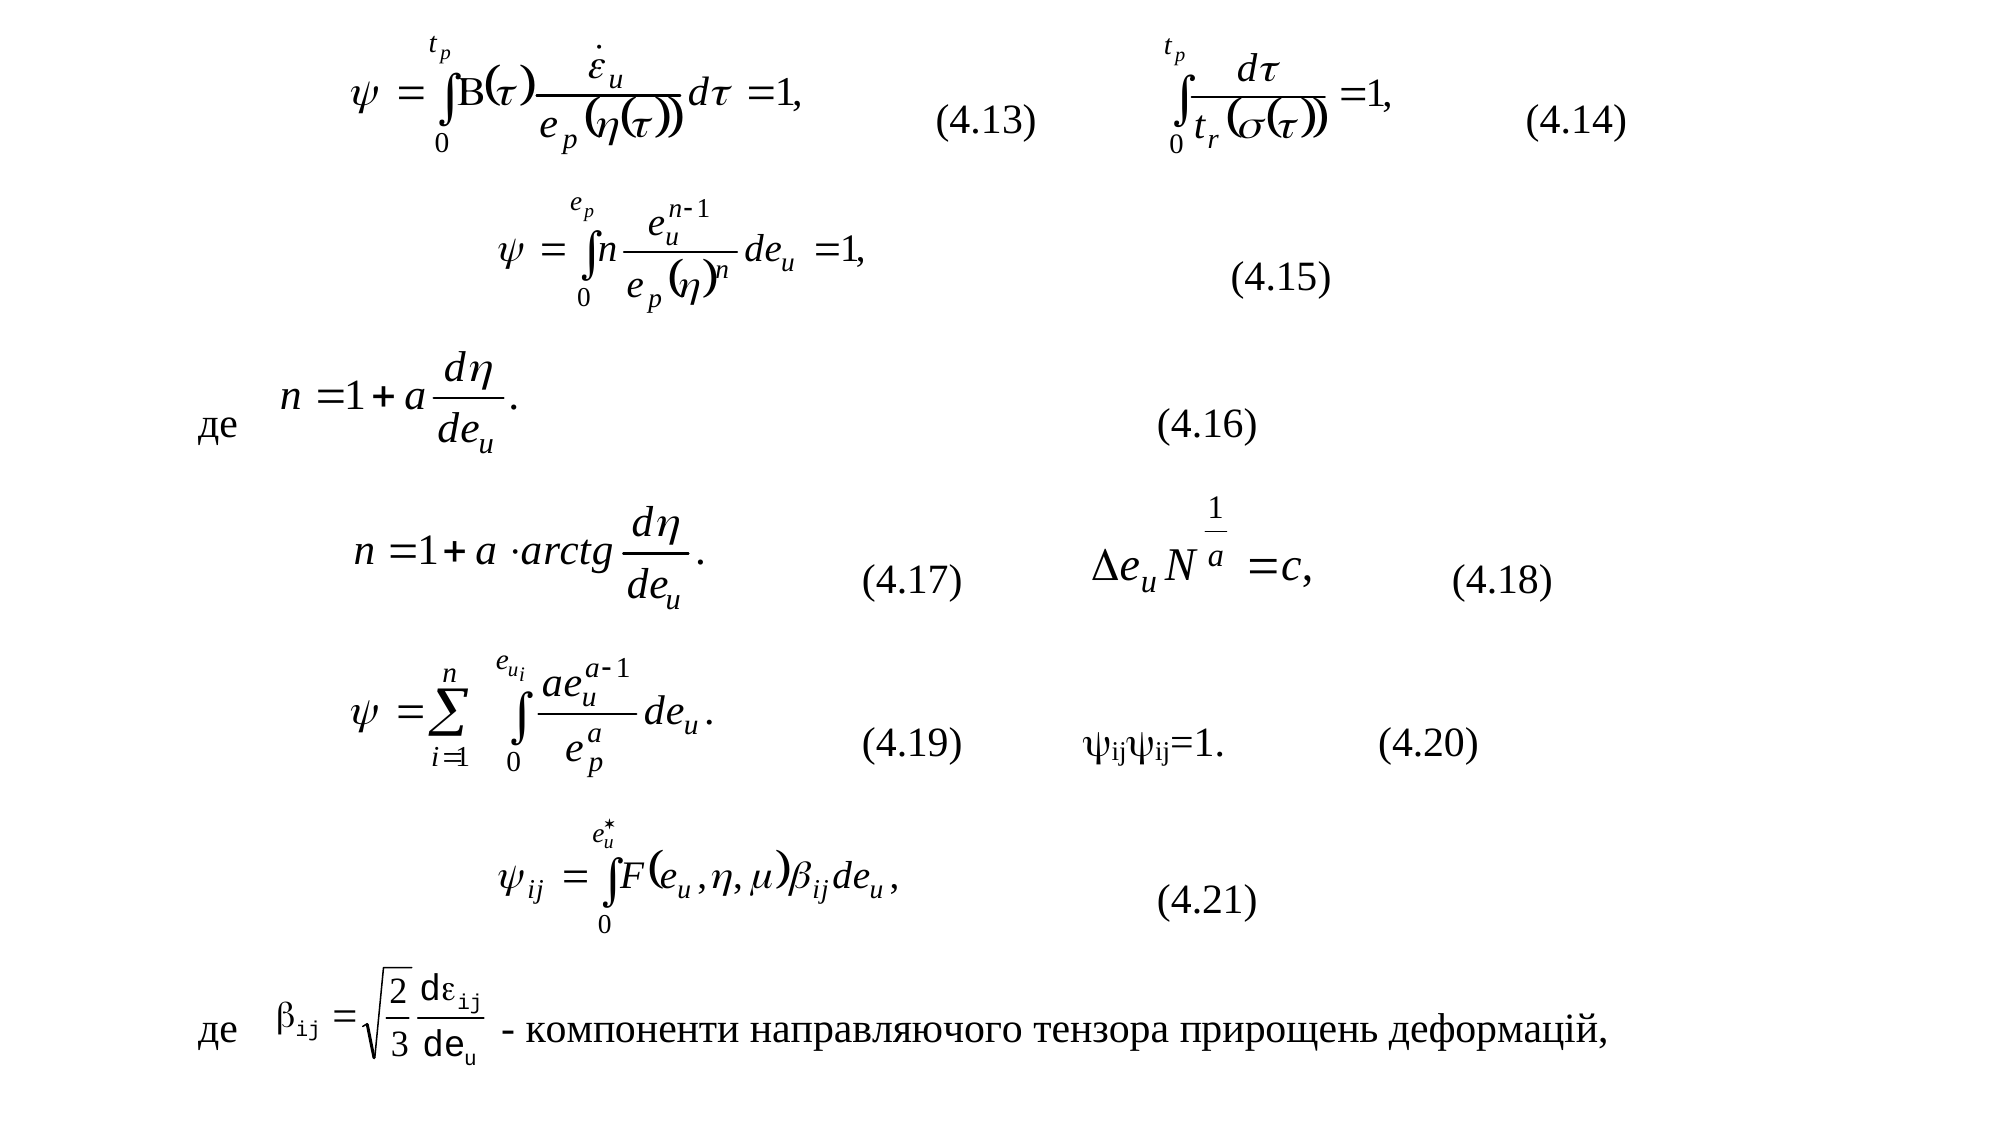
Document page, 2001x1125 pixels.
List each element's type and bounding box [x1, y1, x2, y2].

text_box [198, 19, 1833, 1090]
